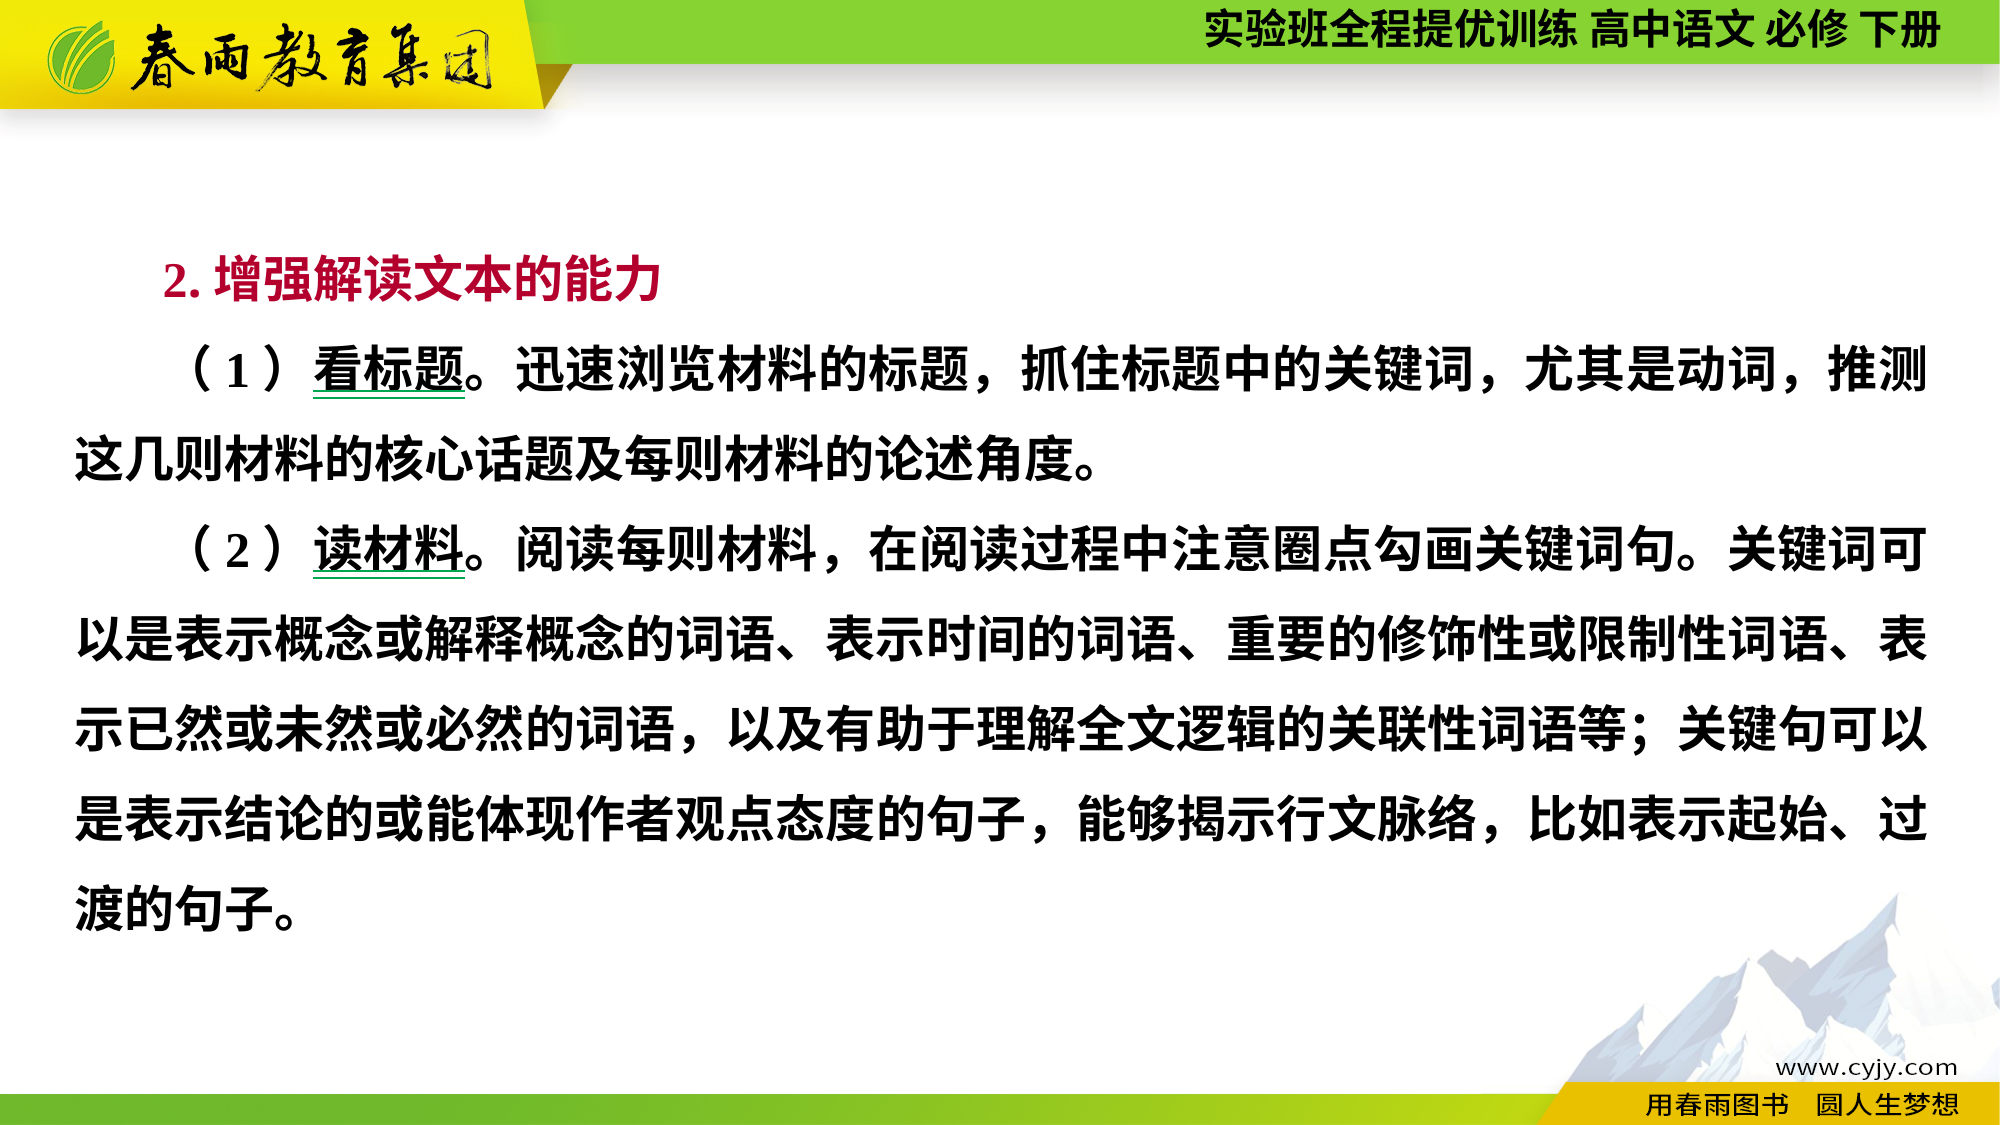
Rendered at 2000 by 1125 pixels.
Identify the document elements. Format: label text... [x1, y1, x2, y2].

list 2.增强解读文本的能力 （1）看标题。迅速浏览材料的标题，抓住标题中的关键词，尤其是动词，推测这几则材料的核心话题及每则材料的论述角度。 （2）读材料。阅读每则材料，在阅读过程中注意圈点勾画关键词句。关键词可以是表示概念或解释概念的词语、表示时间的词语、重要的修饰性或限制性词语、表示已然或未然或必然的词语，以及有助于理解全文逻辑的关联性词语等；关键句可以是表示结论的或能体现作者观点态度的句子，能够揭示行文脉络，比如表示起始、过渡的句子。 [59, 209, 1944, 941]
picture [0, 0, 2000, 1125]
